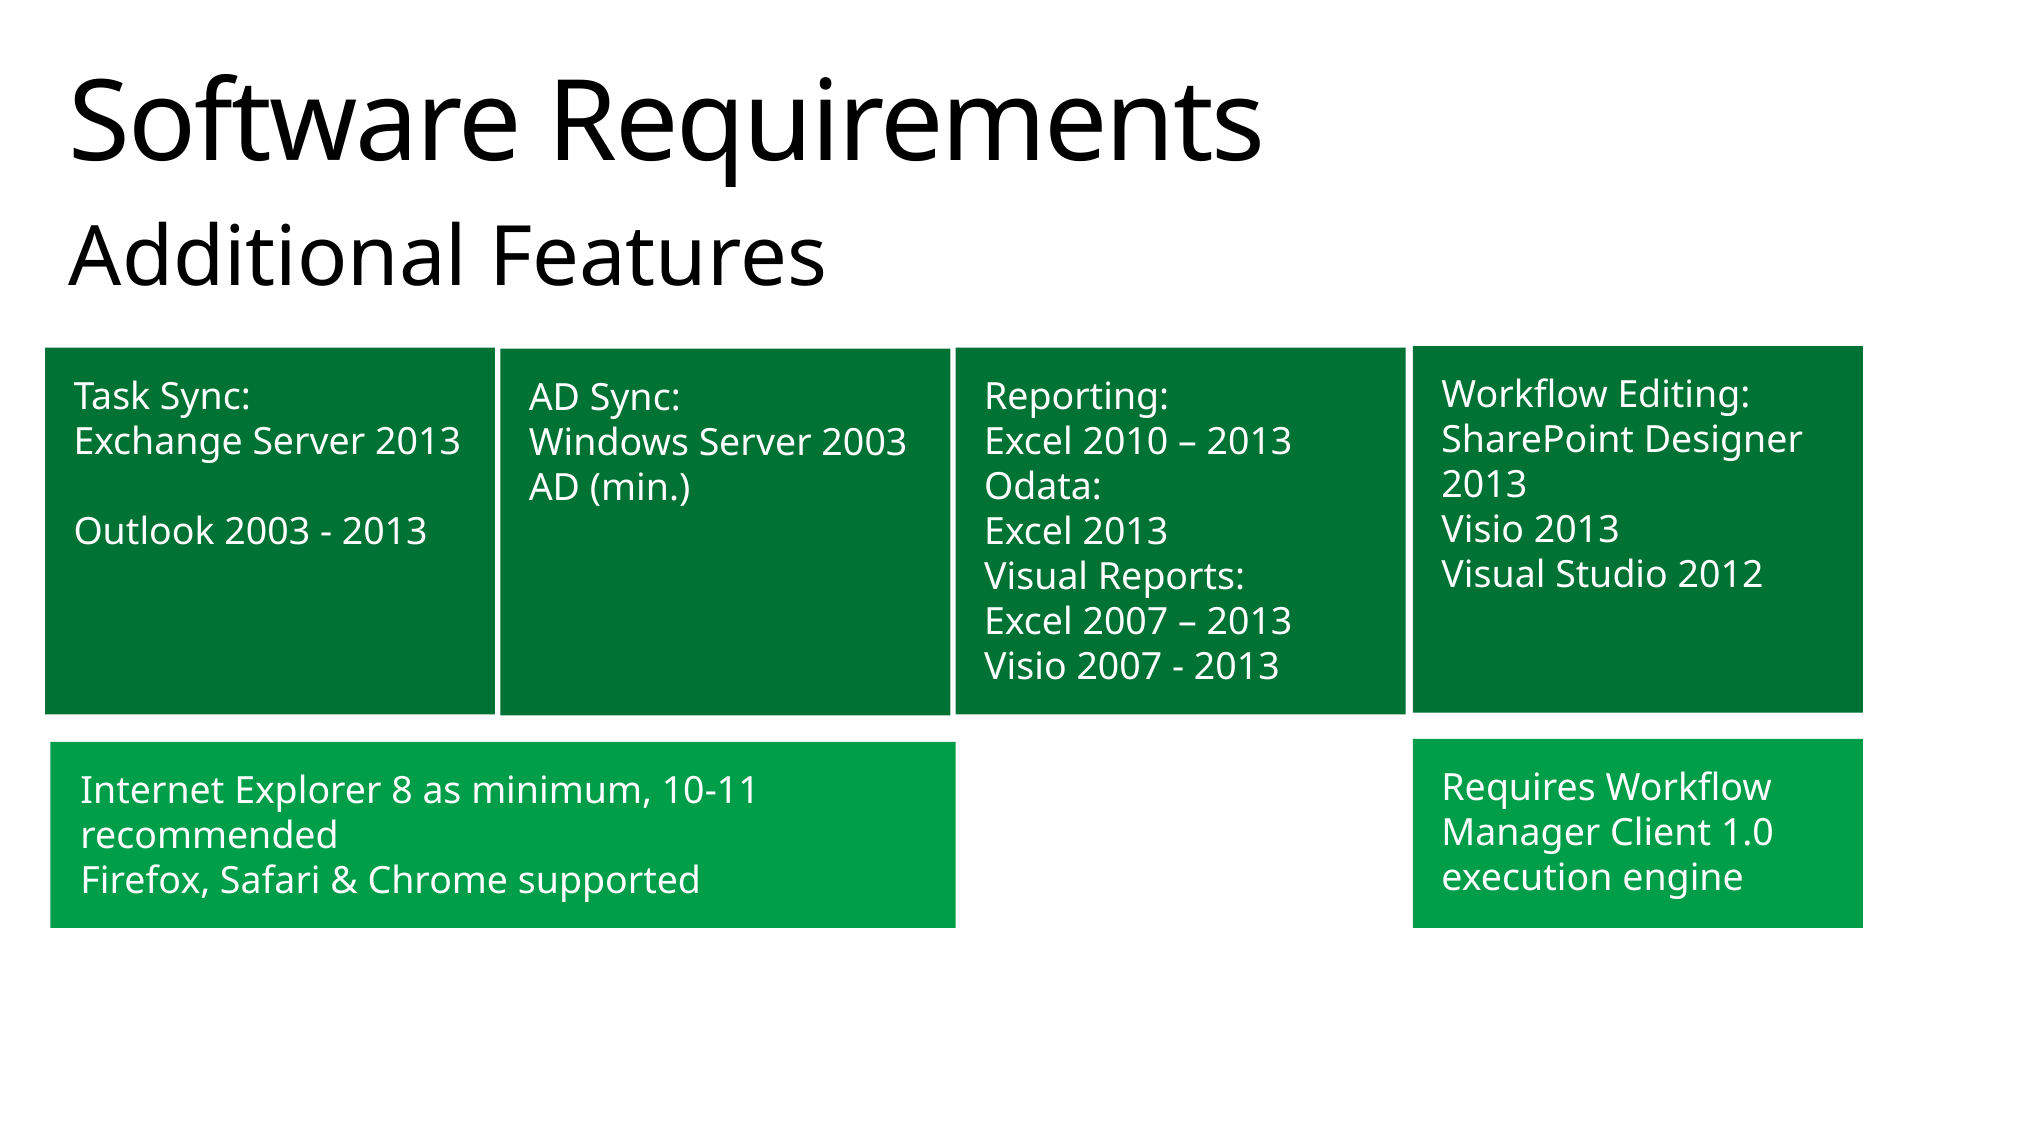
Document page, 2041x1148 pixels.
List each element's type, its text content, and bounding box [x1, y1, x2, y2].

text_box Task Sync: Exchange Server 2013 Outlook 2003 - 2013 [44, 347, 496, 715]
text_box AD Sync: Windows Server 2003 AD (min.) [500, 348, 951, 716]
text_box Reporting: Excel 2010 – 2013 Odata: Excel 2013 Visual Reports: Excel 2007 – 2013 Visio 2007 - 2013 [955, 347, 1406, 715]
text_box Workflow Editing: SharePoint Designer 2013 Visio 2013 Visual Studio 2012 [1412, 345, 1864, 714]
list Additional Features [45, 198, 1996, 321]
text_box Internet Explorer 8 as minimum, 10-11 recommended Firefox, Safari & Chrome supported [50, 741, 956, 929]
title Software Requirements [45, 48, 1996, 198]
text_box Requires Workflow Manager Client 1.0 execution engine [1412, 738, 1864, 929]
